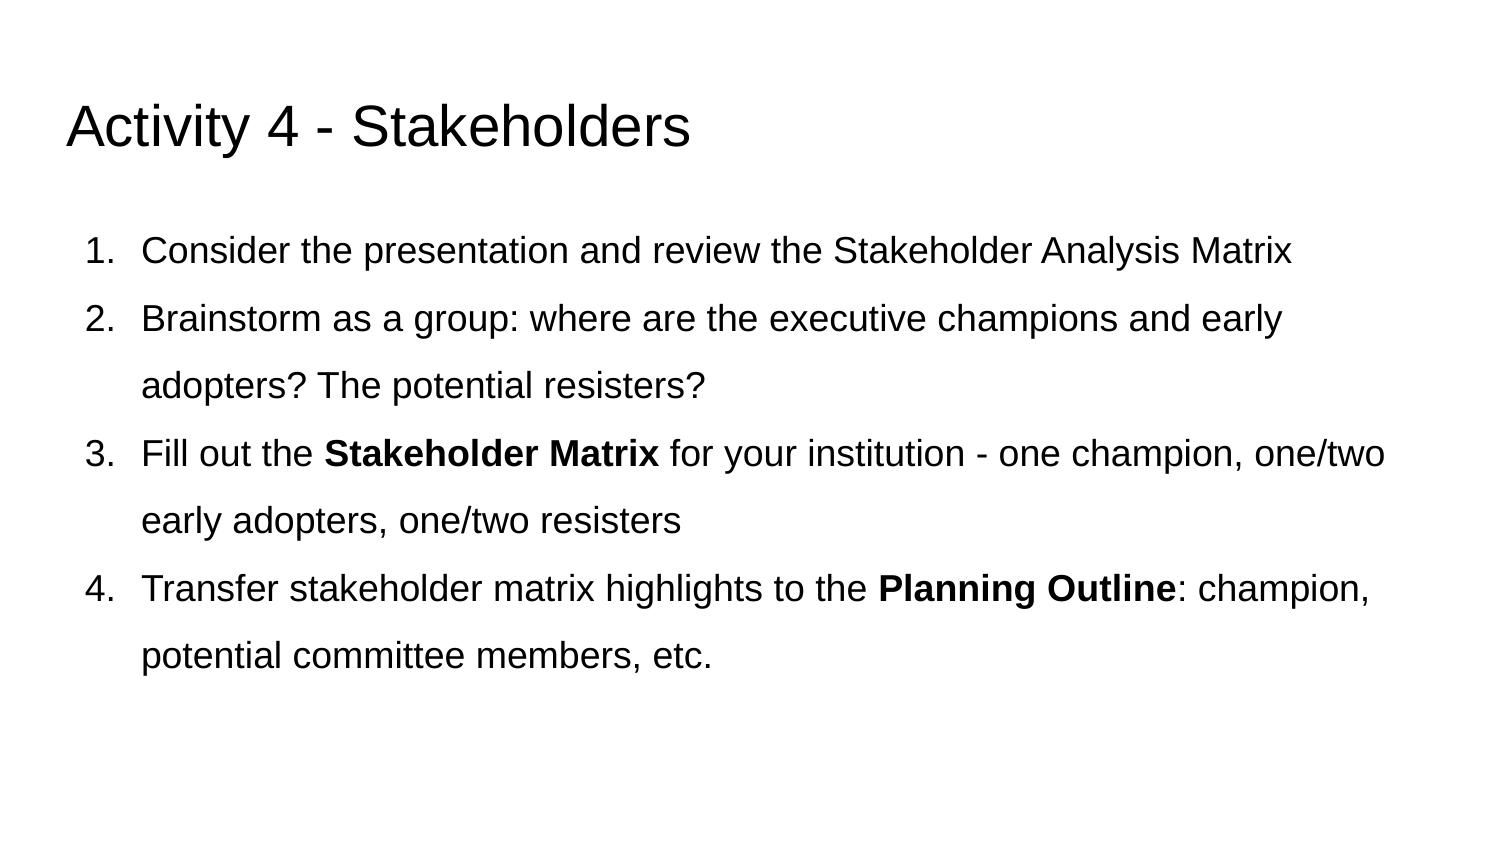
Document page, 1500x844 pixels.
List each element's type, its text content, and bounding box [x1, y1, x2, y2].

list Consider the presentation and review the Stakeholder Analysis Matrix Brainstorm as a group: where are the executive champions and early adopters? The potential resisters? Fill out the Stakeholder Matrix for your institution - one champion, one/two early adopters, one/two resisters Transfer stakeholder matrix highlights to the Planning Outline: champion, potential committee members, etc. [51, 189, 1449, 750]
title Activity 4 - Stakeholders [51, 72, 1449, 167]
